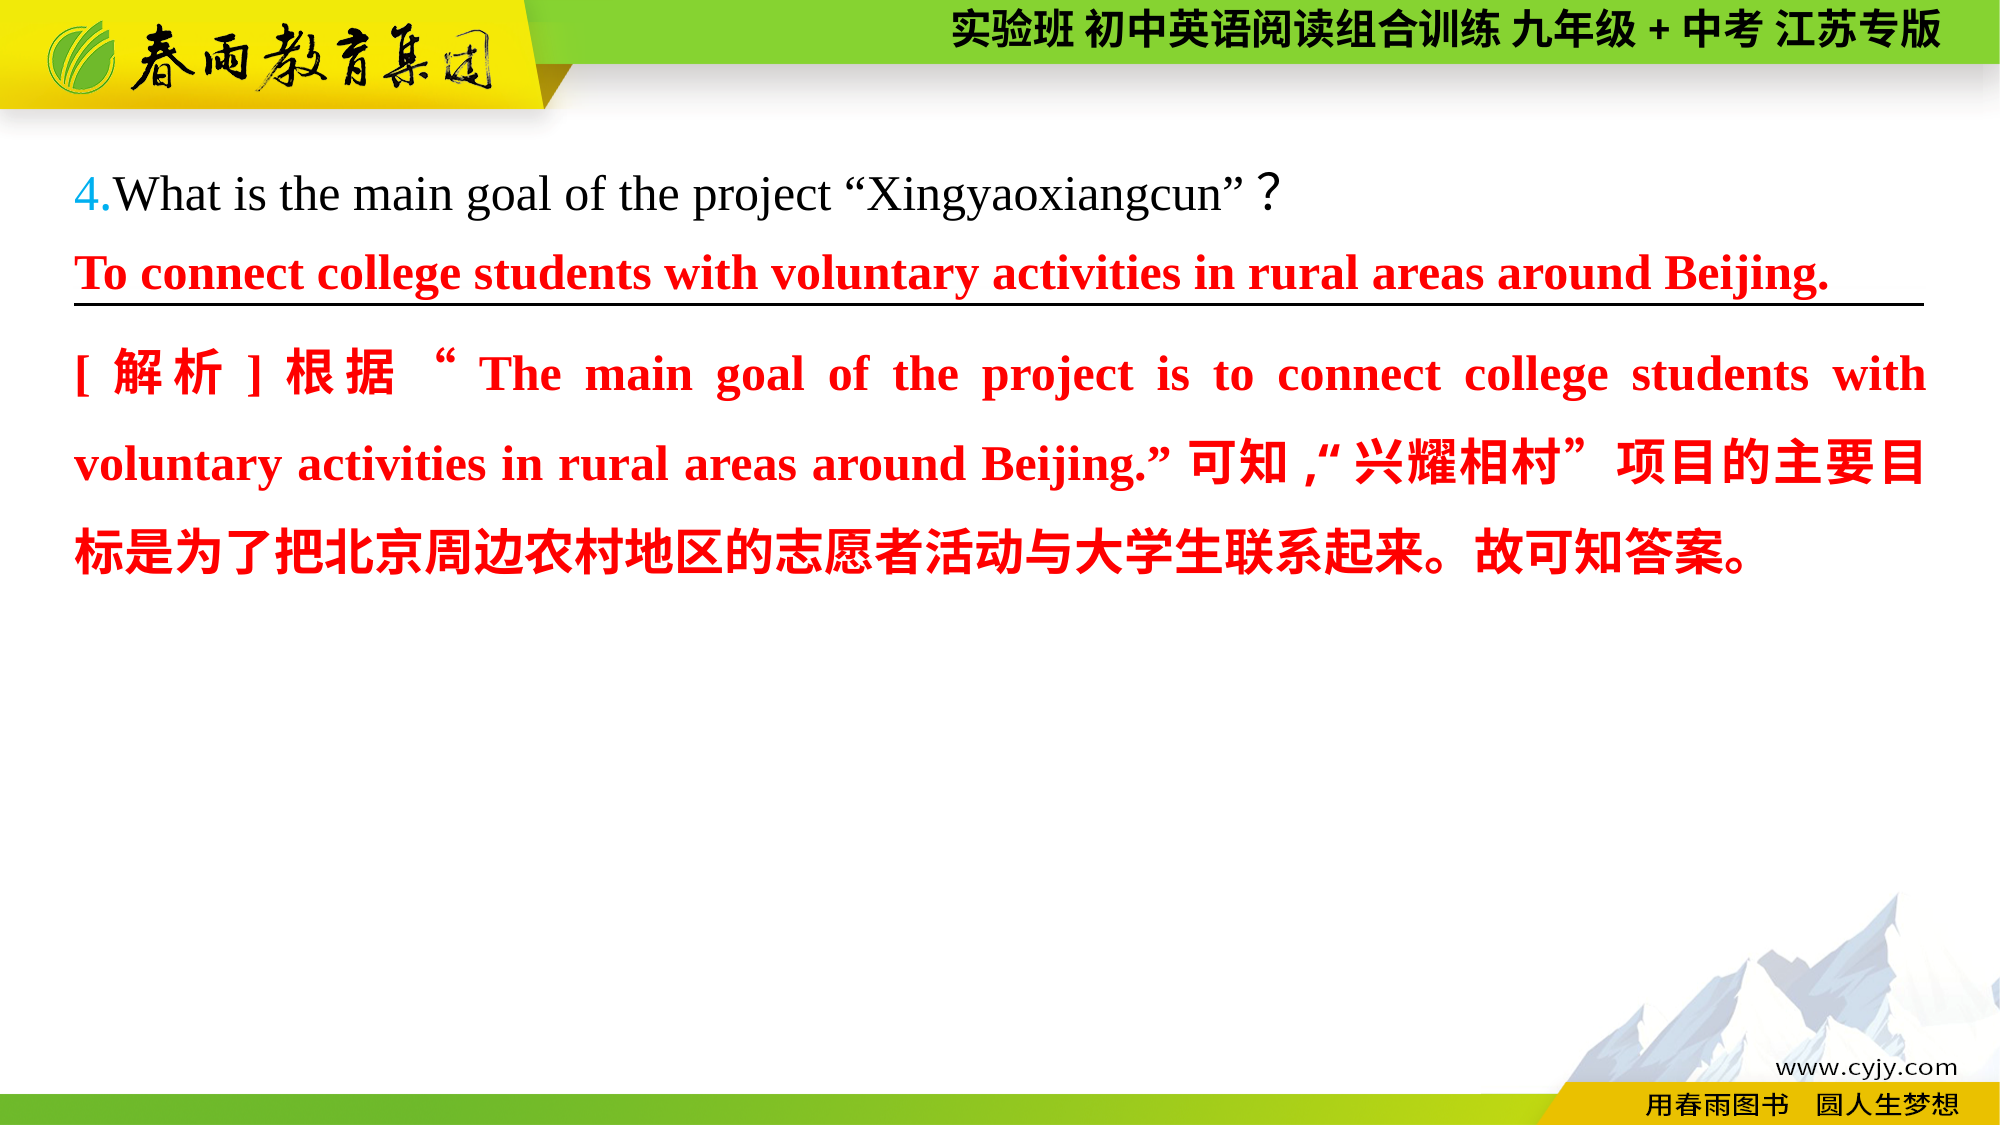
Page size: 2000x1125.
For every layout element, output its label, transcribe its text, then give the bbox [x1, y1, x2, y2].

picture [0, 0, 2000, 1125]
list 4.What is the main goal of the project “Xingyaoxiangcun”？ ———————— —— ———— ———— [59, 122, 1944, 201]
text_box To connect college students with voluntary activities in rural areas around Beijing. [59, 201, 1944, 302]
text_box [解析]根据“The main goal of the project is to connect college students with voluntary activities in rural areas around Beijing.”可知,“兴耀相村”项目的主要目标是为了把北京周边农村地区的志愿者活动与大学生联系起来。故可知答案。 [59, 302, 1944, 588]
